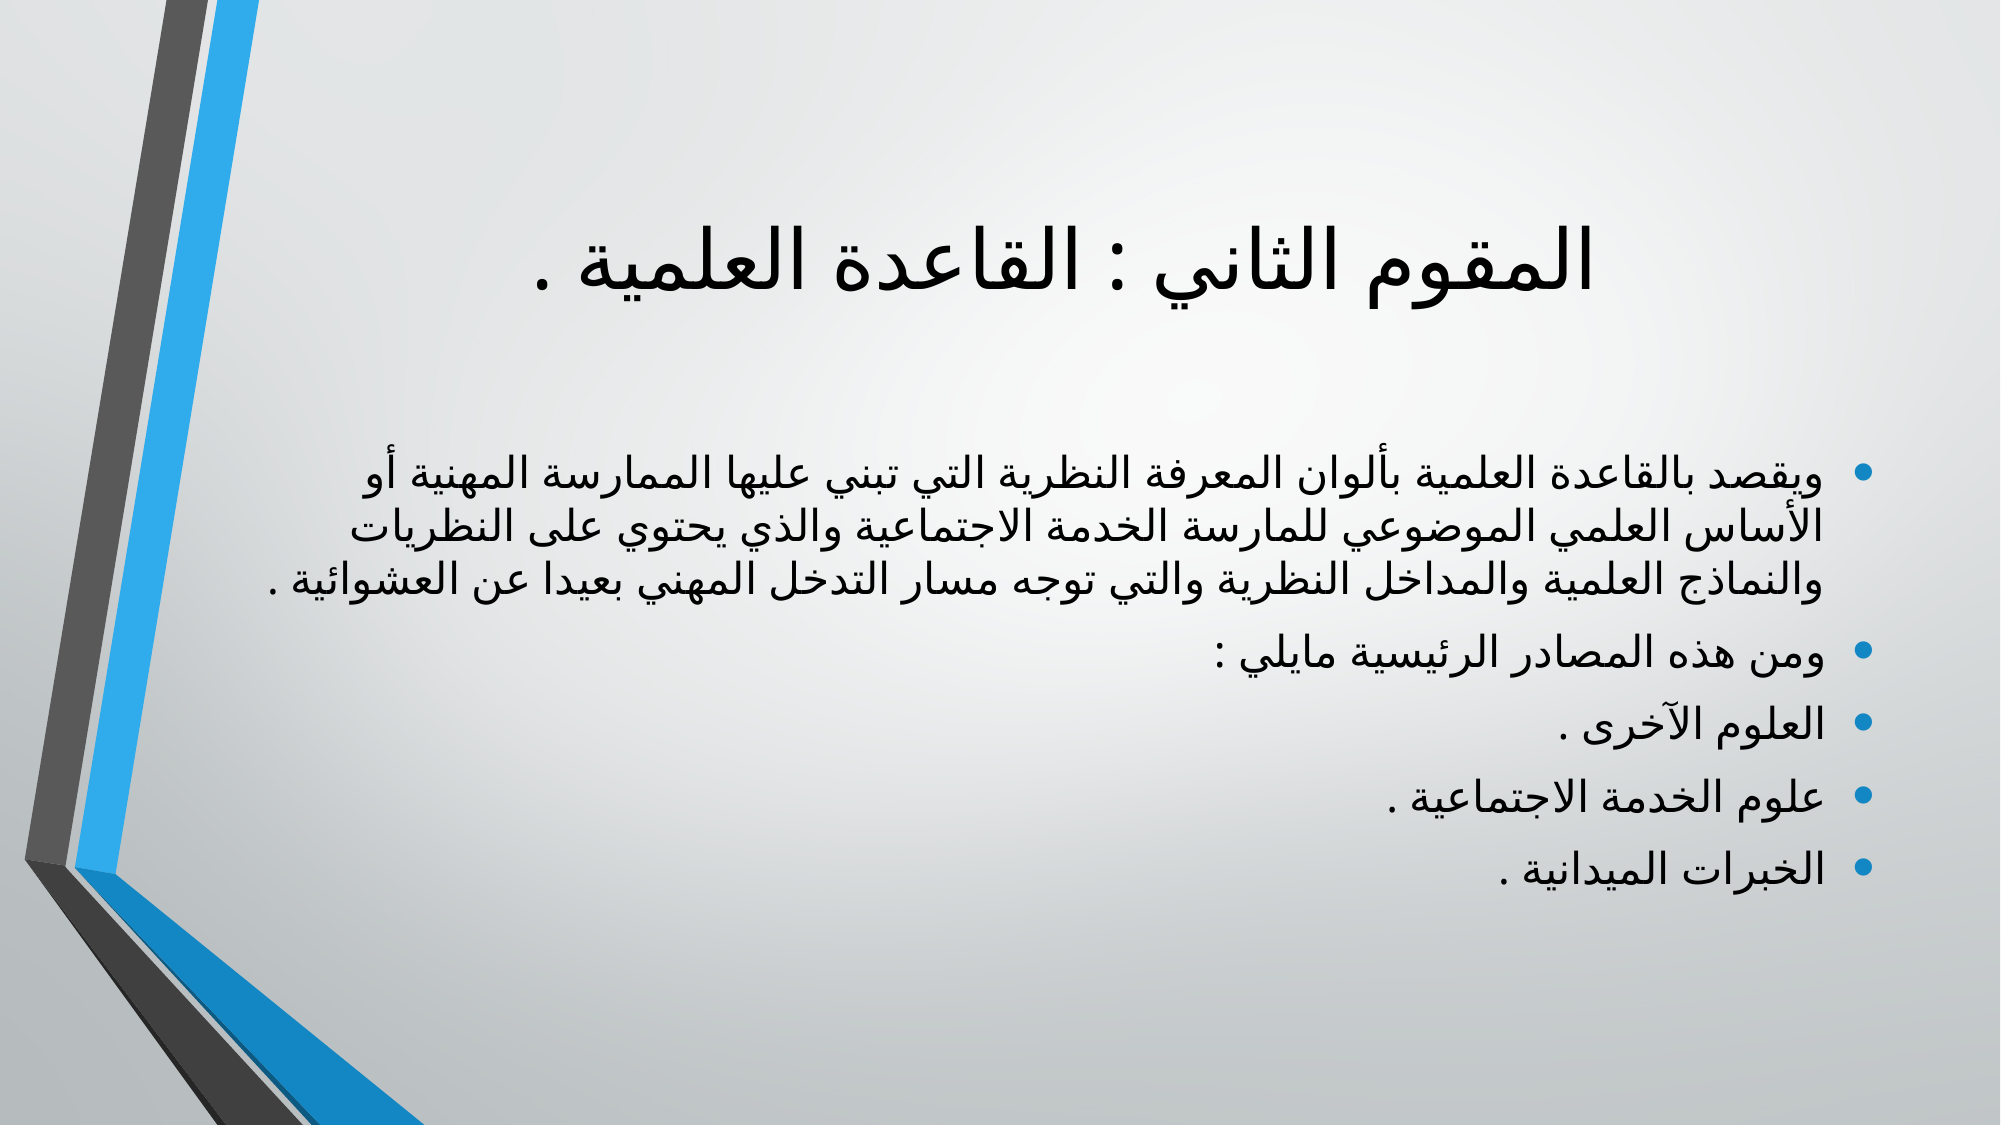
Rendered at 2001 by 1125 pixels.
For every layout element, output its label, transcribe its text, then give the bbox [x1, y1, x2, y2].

title المقوم الثاني : القاعدة العلمية . [243, 112, 1887, 400]
list ويقصد بالقاعدة العلمية بألوان المعرفة النظرية التي تبني عليها الممارسة المهنية أو الأساس العلمي الموضوعي للمارسة الخدمة الاجتماعية والذي يحتوي على النظريات والنماذج العلمية والمداخل النظرية والتي توجه مسار التدخل المهني بعيدا عن العشوائية . ومن هذه المصادر الرئيسية مايلي : العلوم الآخرى . علوم الخدمة الاجتماعية . الخبرات الميدانية . [243, 437, 1887, 950]
